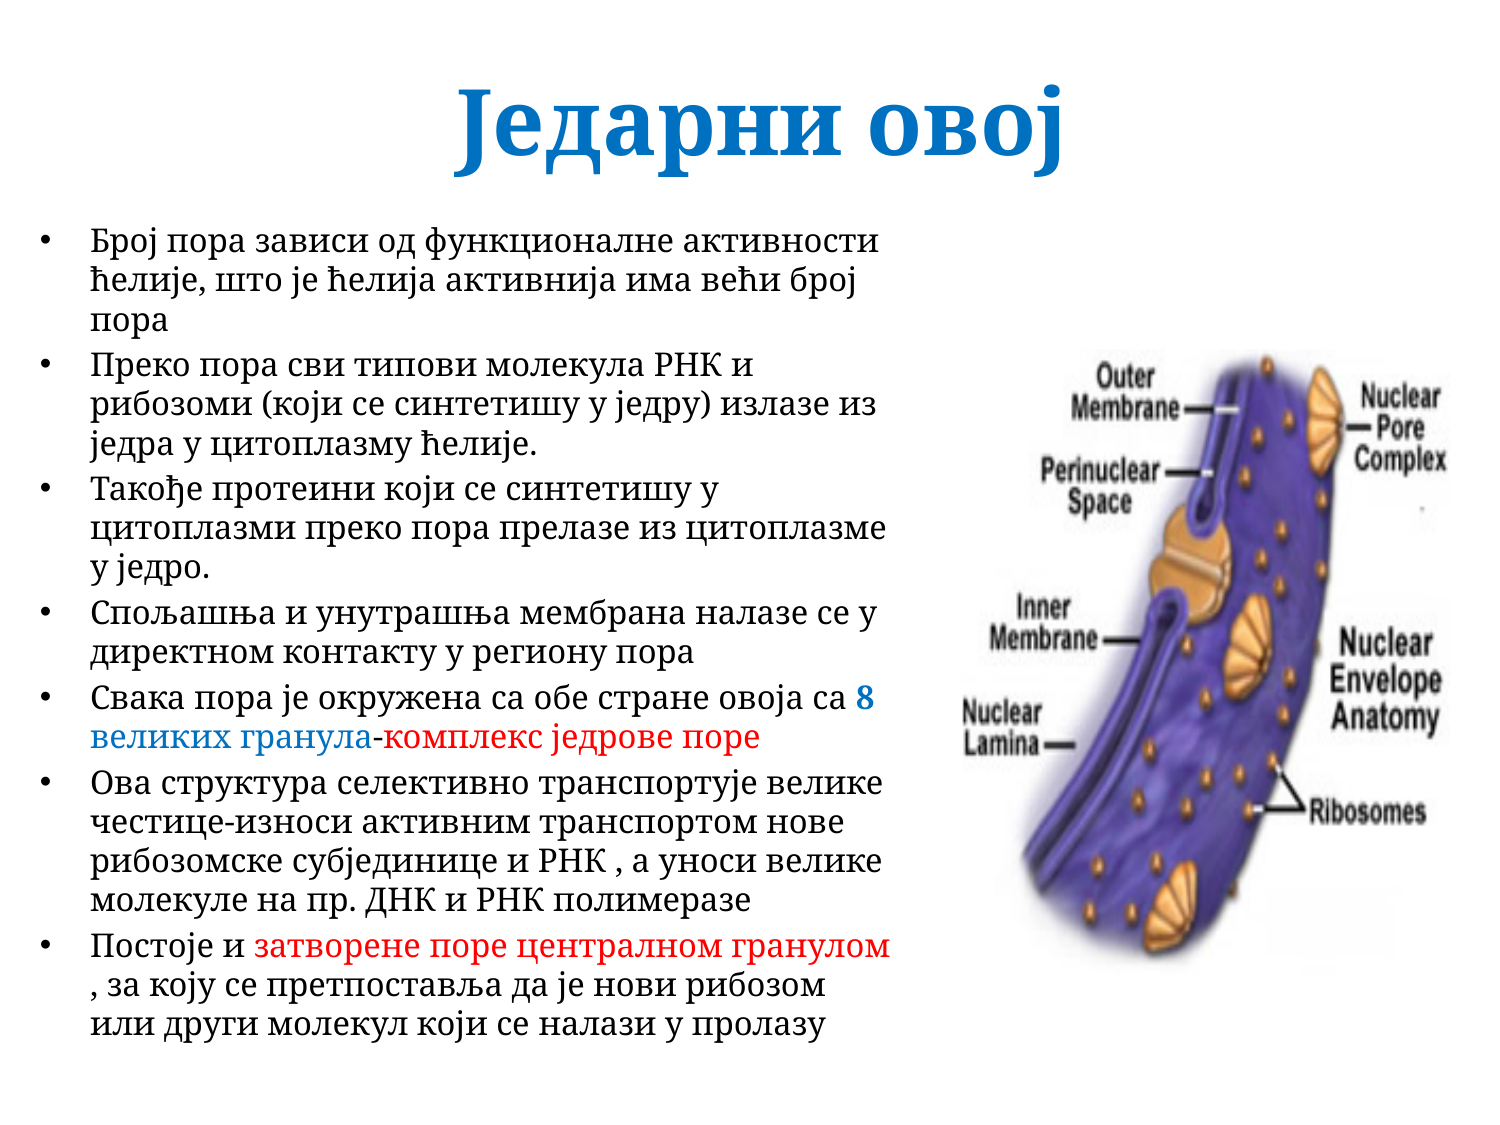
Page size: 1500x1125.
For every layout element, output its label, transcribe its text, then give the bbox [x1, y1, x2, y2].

picture [962, 349, 1451, 976]
title Једарни овој [87, 24, 1438, 213]
list Број пора зависи од функционалне активности ћелије, што је ћелија активнија има већи број пора Преко пора сви типови молекула РНК и рибозоми (који се синтетишу у једру) излазе из једра у цитоплазму ћелије. Такође протеини који се синтетишу у цитоплазми преко пора прелазе из цитоплазме у једро. Спољашња и унутрашња мембрана налазе се у директном контакту у региону пора Свака пора је окружена са обе стране овоја са 8 великих гранула-комплекс једрове поре Ова структура селективно транспортује велике честице-износи активним транспортом нове рибозомске субјединице и РНК , а уноси велике молекуле на пр. ДНК и РНК полимеразе Постоје и затворене поре централном гранулом , за коју се претпоставља да је нови рибозом или други молекул који се налази у пролазу [24, 212, 913, 1075]
